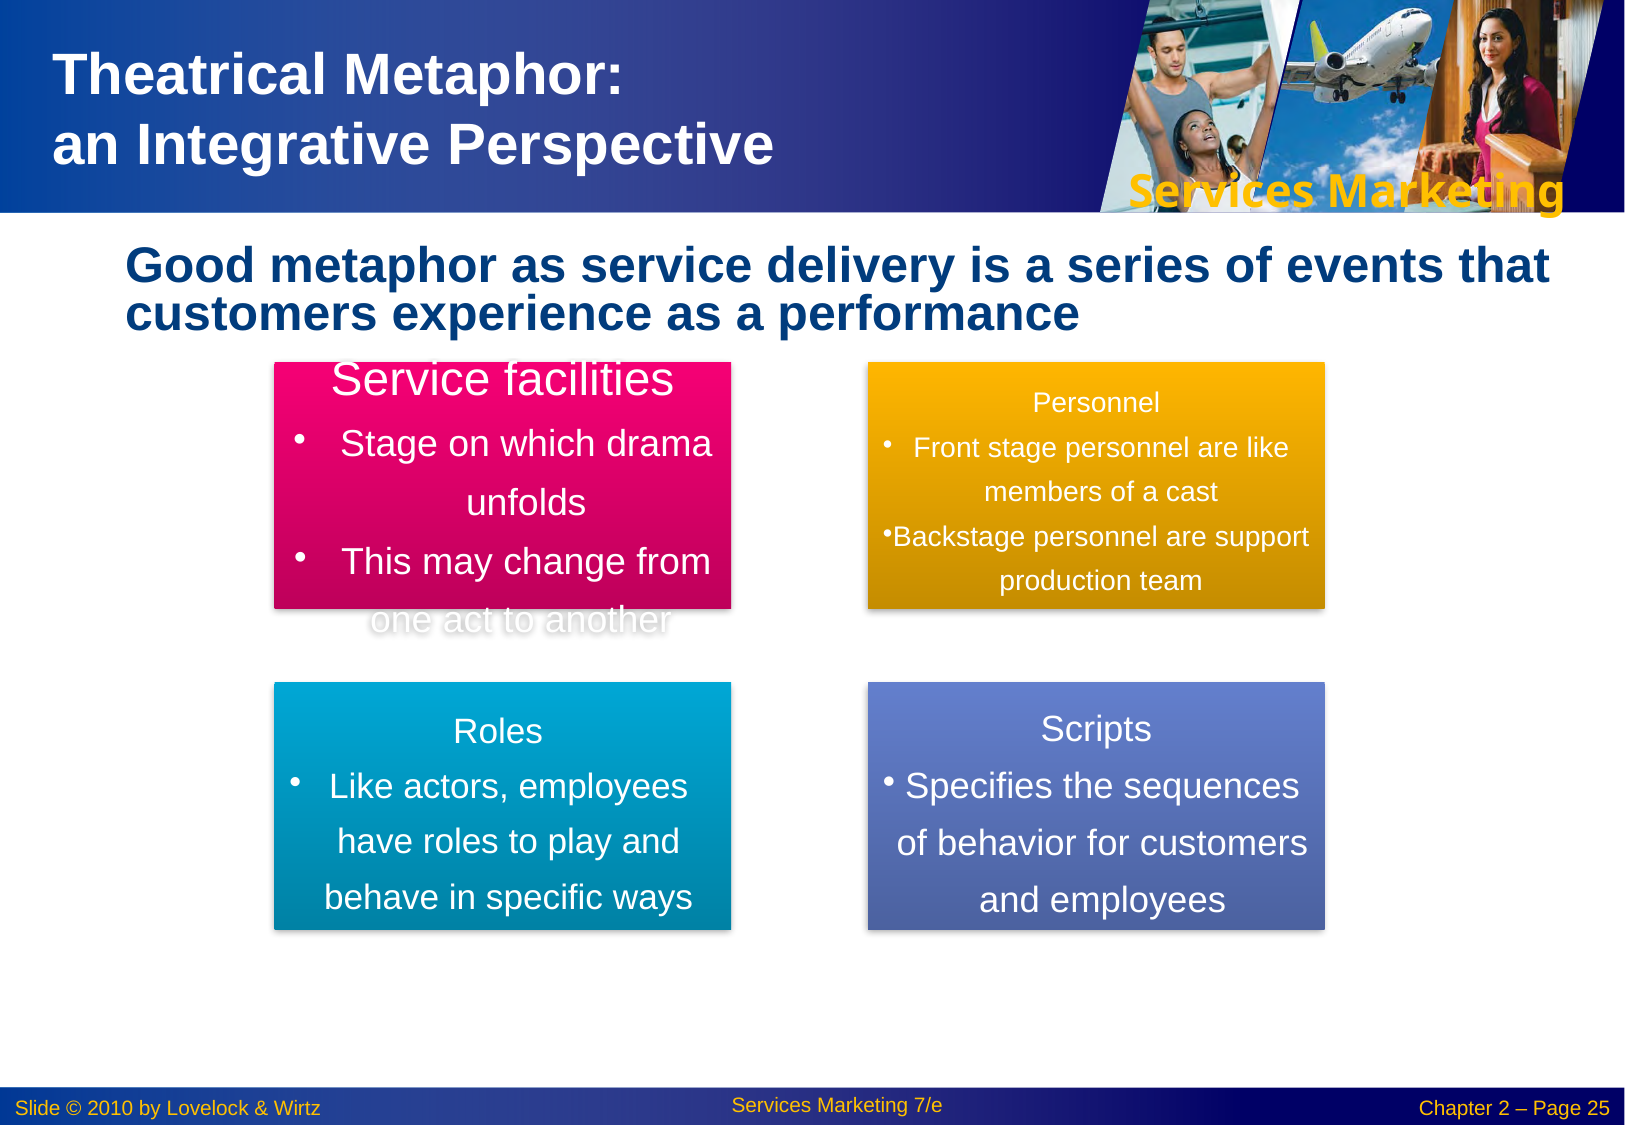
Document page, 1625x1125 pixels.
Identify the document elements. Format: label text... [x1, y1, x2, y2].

picture [1100, 0, 1604, 213]
picture [1546, 187, 1556, 202]
list Good metaphor as service delivery is a series of events that customers experience as a performance [53, 236, 1612, 351]
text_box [274, 362, 1325, 1051]
picture [1162, 186, 1172, 192]
title Theatrical Metaphor: an Integrative Perspective [36, 37, 1088, 176]
